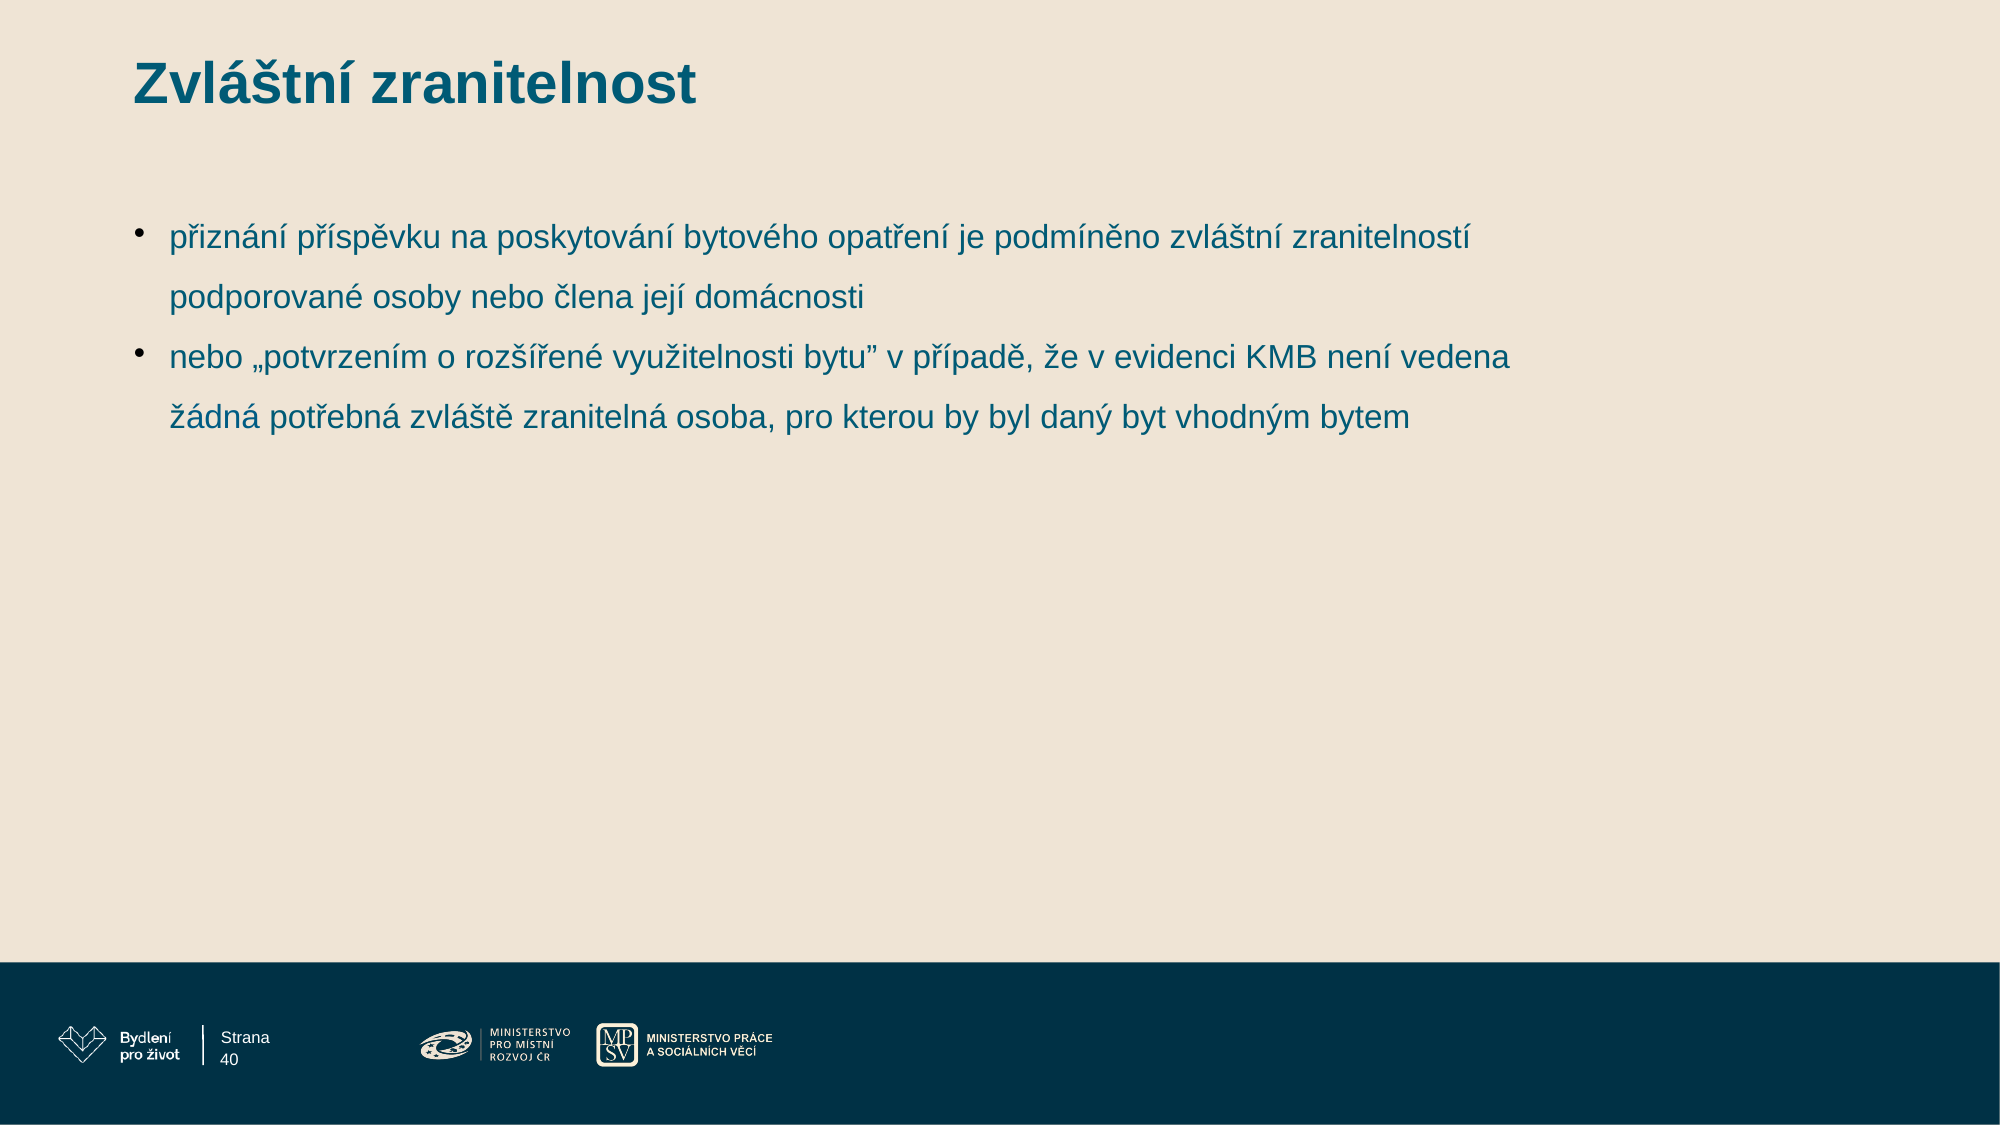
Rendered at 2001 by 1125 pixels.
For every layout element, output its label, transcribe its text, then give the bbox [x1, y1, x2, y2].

picture [121, 1032, 131, 1042]
picture [597, 1024, 638, 1066]
text_box Strana [206, 1019, 340, 1054]
picture [657, 1035, 669, 1041]
picture [121, 1052, 126, 1062]
picture [461, 1034, 471, 1049]
text_box přiznání příspěvku na poskytování bytového opatření je podmíněno zvláštní zranitelností podporované osoby nebo člena její domácnosti nebo „potvrzením o rozšířené využitelnosti bytu” v případě, že v evidenci KMB není vedena žádná potřebná zvláště zranitelná osoba, pro kterou by byl daný byt vhodným bytem [119, 188, 1618, 443]
picture [454, 1046, 464, 1055]
text_box [0, 962, 2000, 1125]
picture [425, 1032, 465, 1043]
text_box 40 [204, 1041, 254, 1077]
text_box Zvláštní zranitelnost [119, 38, 1465, 124]
picture [148, 1049, 157, 1059]
picture [422, 1042, 458, 1059]
